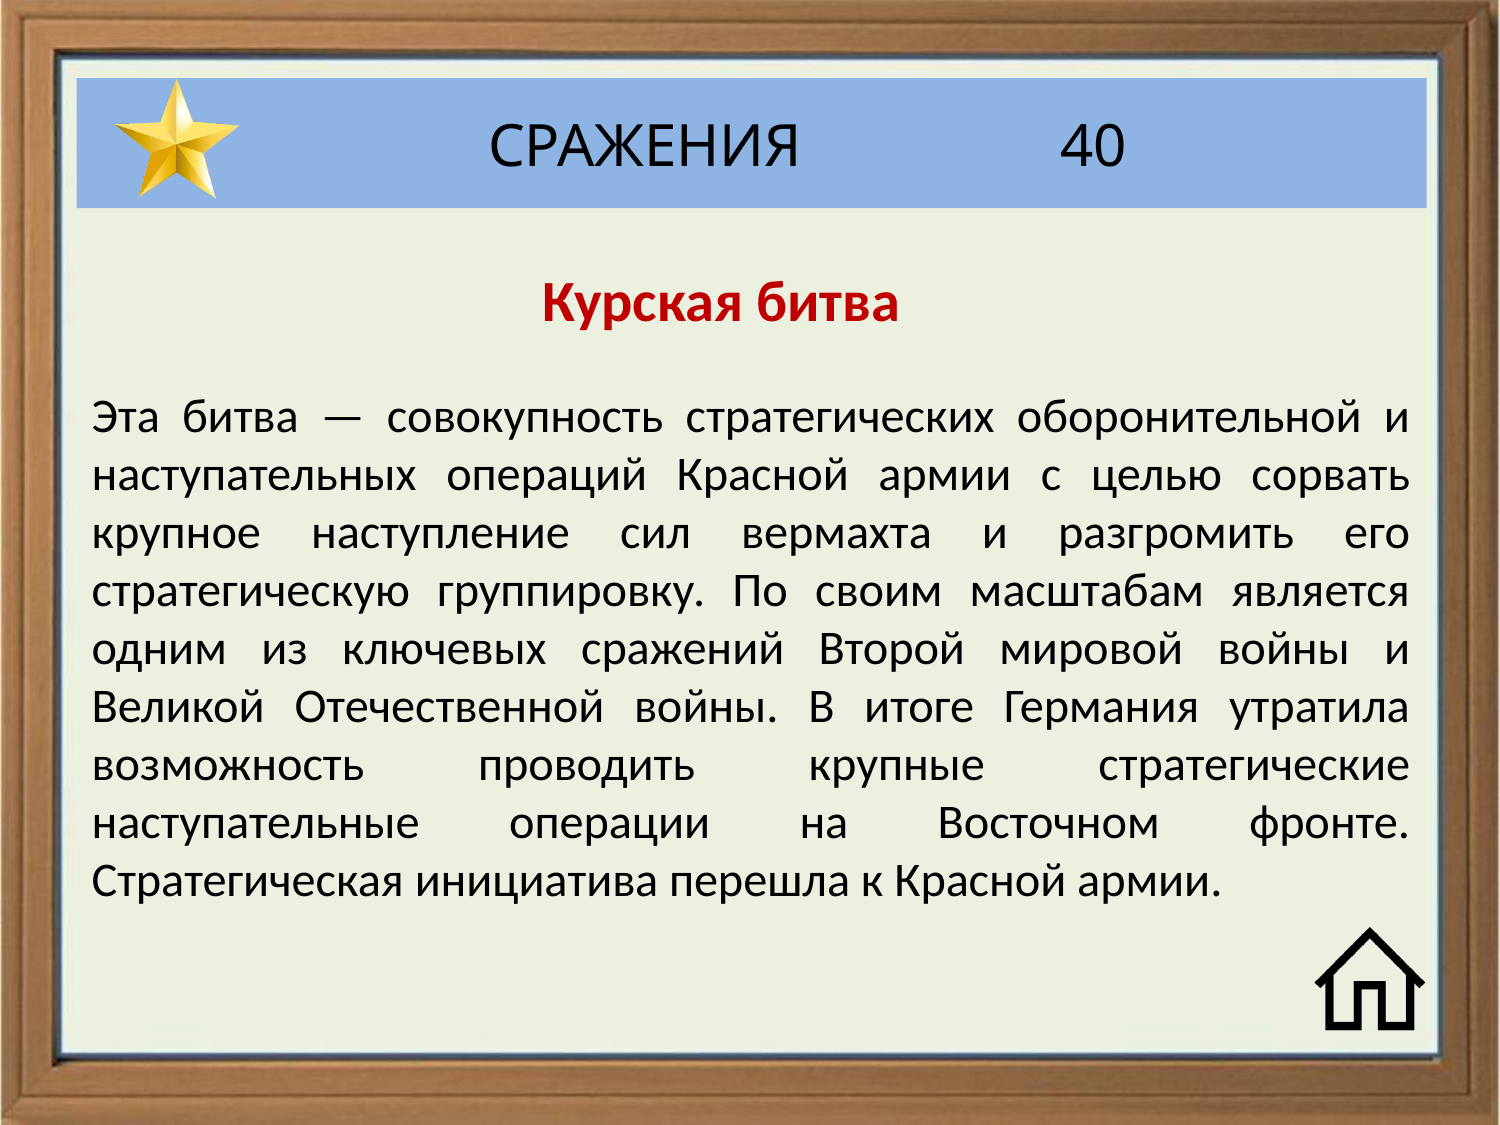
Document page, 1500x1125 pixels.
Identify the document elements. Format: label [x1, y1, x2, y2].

list [0, 0, 1500, 1125]
picture [1304, 916, 1434, 1046]
picture [111, 77, 241, 200]
